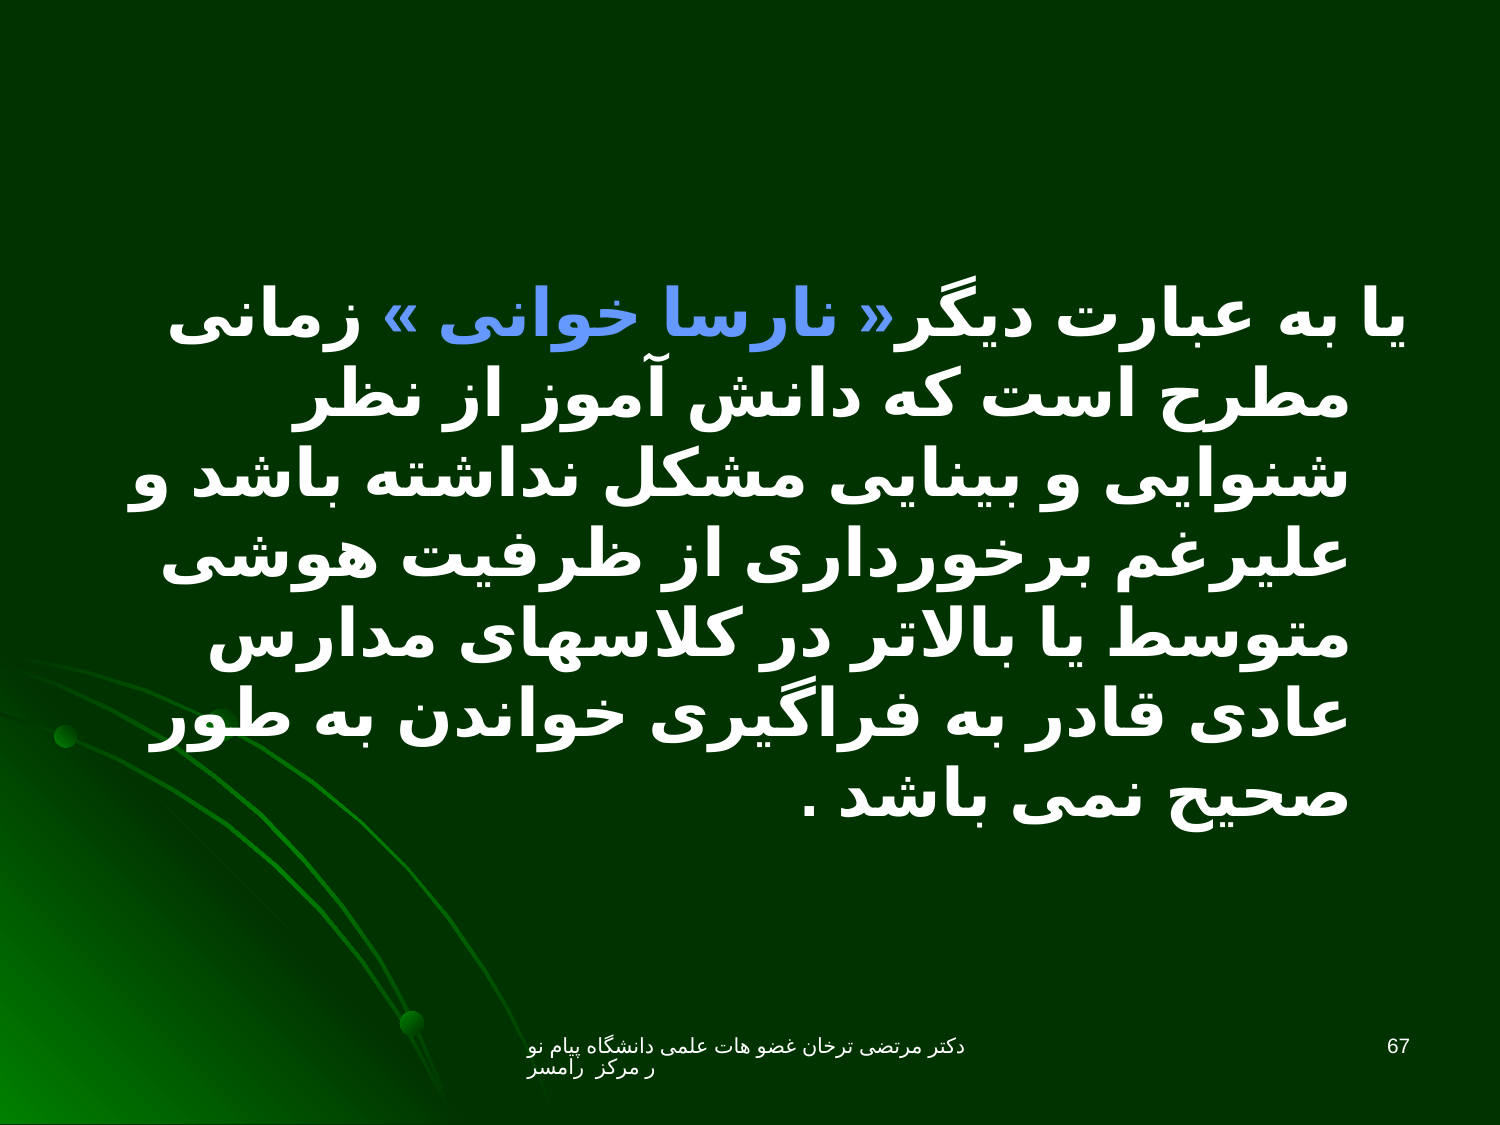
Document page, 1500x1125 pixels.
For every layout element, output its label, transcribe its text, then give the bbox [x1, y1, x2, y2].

footer دکتر مرتضی ترخان غضو هات علمی دانشگاه پیام نور مرکز رامسر [512, 1024, 988, 1101]
slide_number 67 [1074, 1024, 1426, 1101]
list یا به عبارت دیگر« نارسا خوانی » زمانی مطرح است که دانش آموز از نظر شنوایی و بینایی مشکل نداشته باشد و علیرغم برخورداری از ظرفیت هوشی متوسط یا بالاتر در کلاسهای مدارس عادی قادر به فراگیری خواندن به طور صحیح نمی باشد . [74, 262, 1426, 1006]
